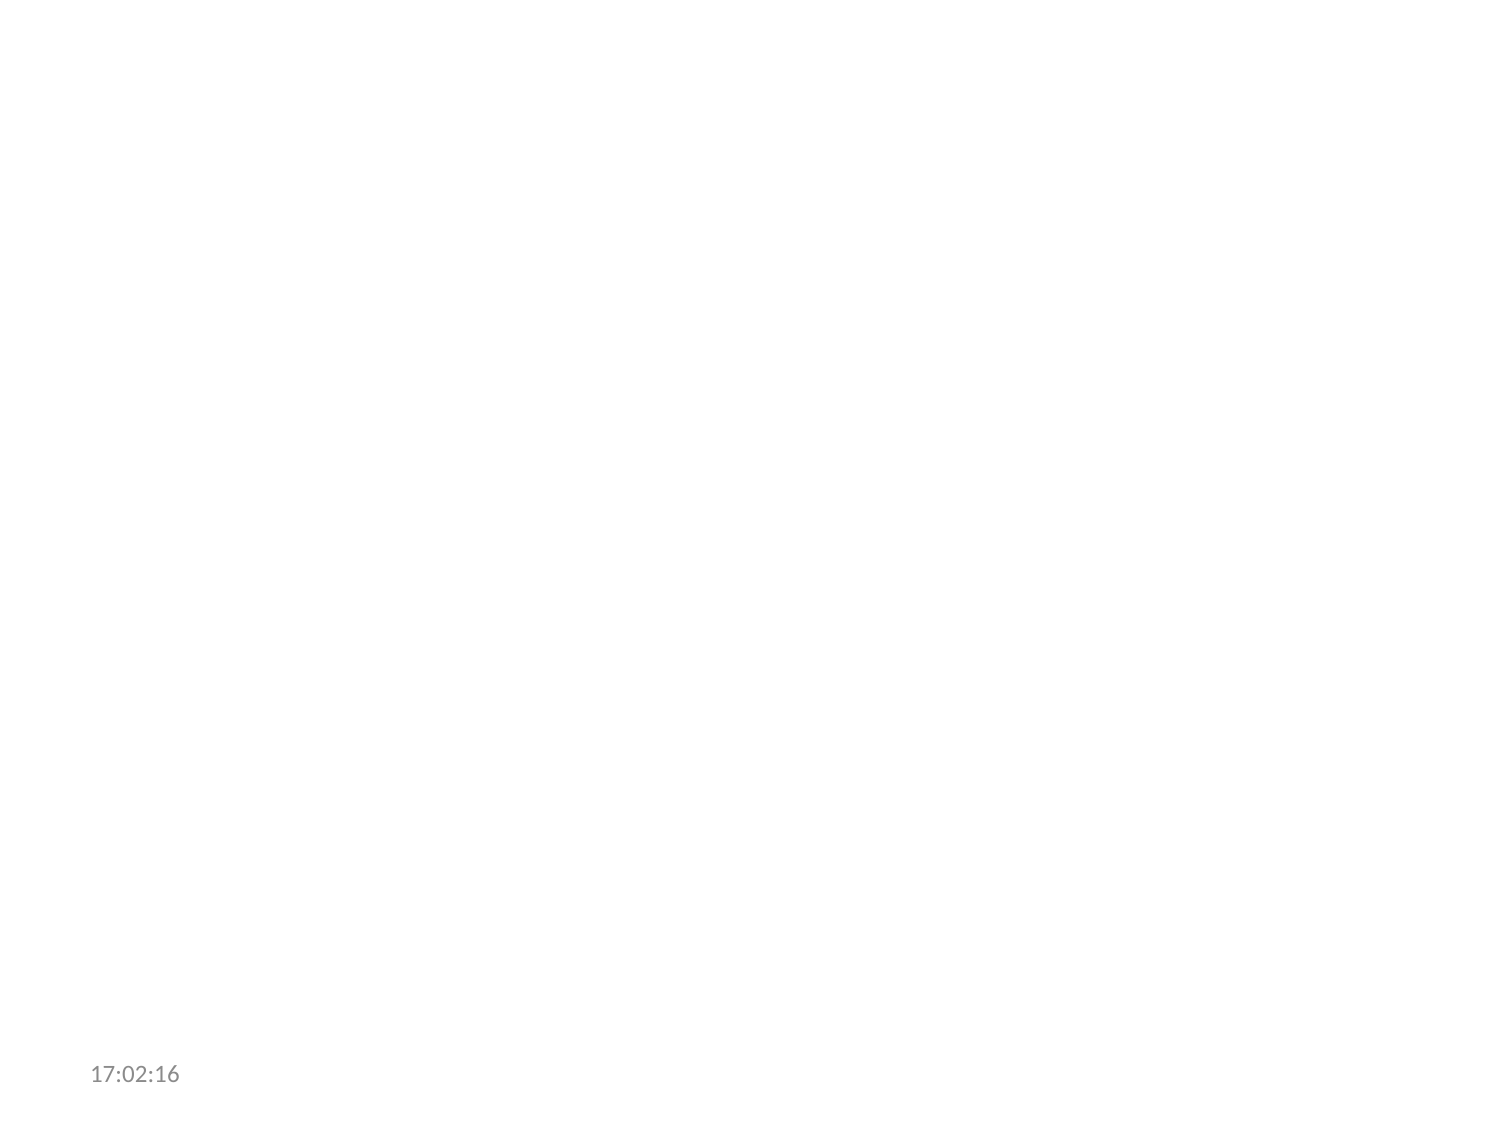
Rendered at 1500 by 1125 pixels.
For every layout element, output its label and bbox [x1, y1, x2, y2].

slide_number [75, 1042, 425, 1103]
